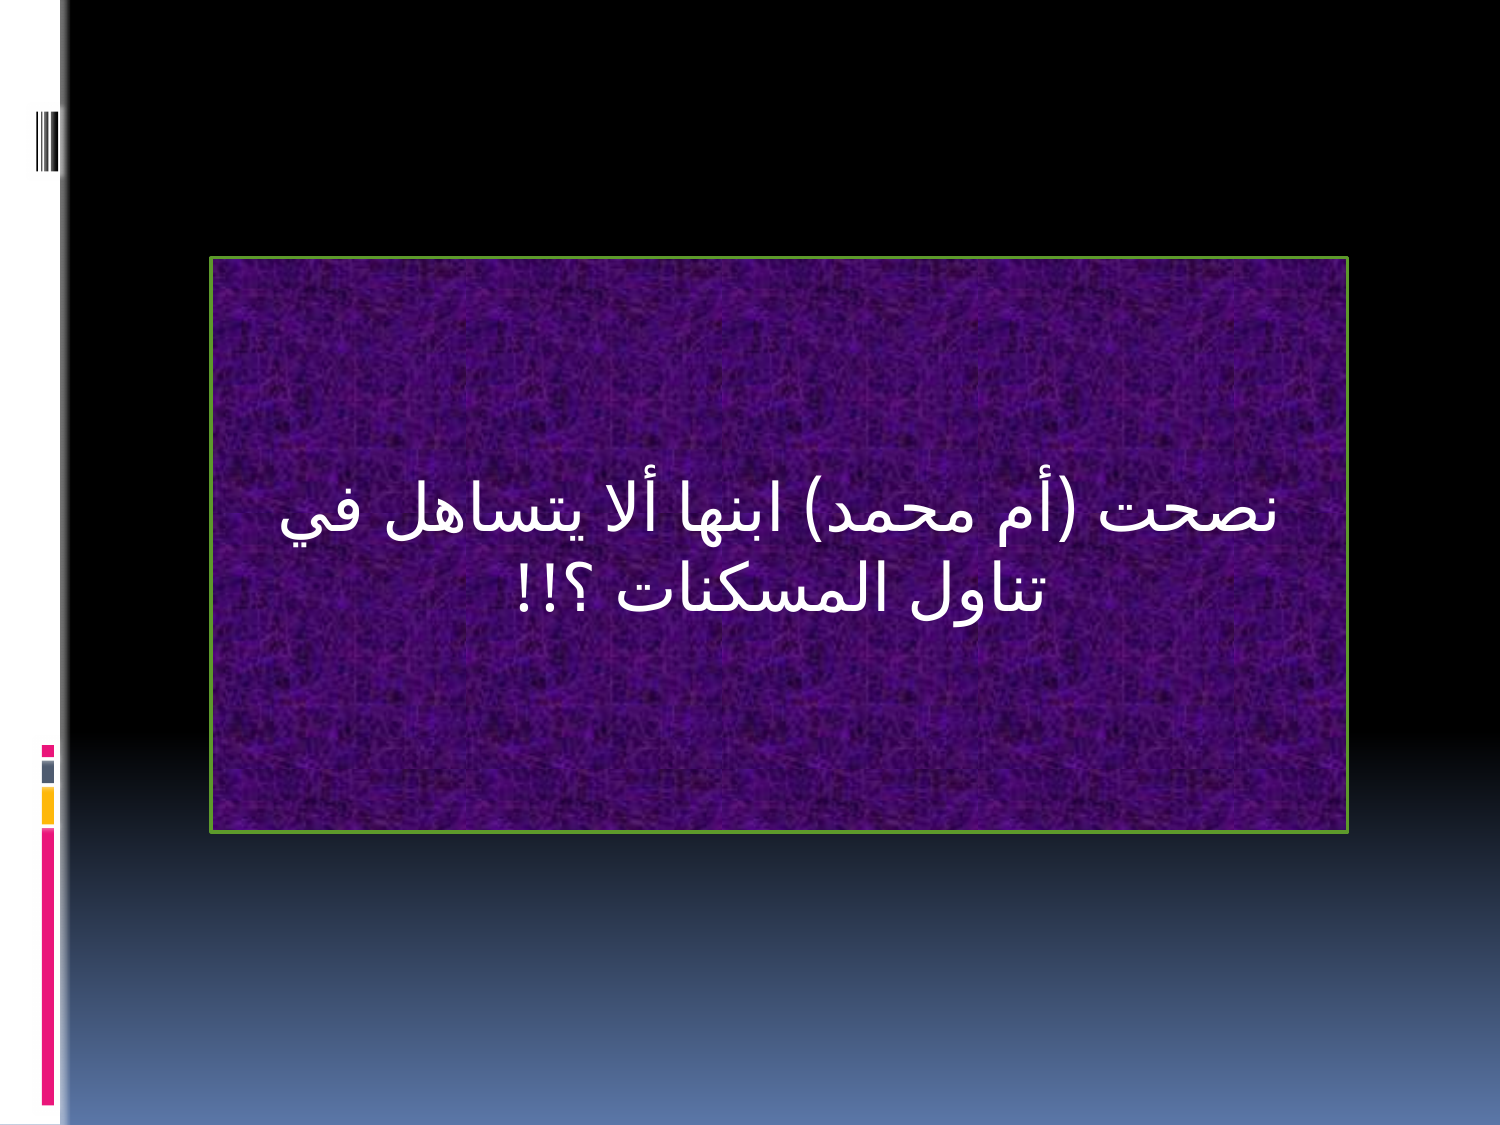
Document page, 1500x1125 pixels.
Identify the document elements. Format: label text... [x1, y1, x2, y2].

text_box نصحت (أم محمد) ابنها ألا يتساهل في تناول المسكنات ؟!! [209, 256, 1349, 834]
